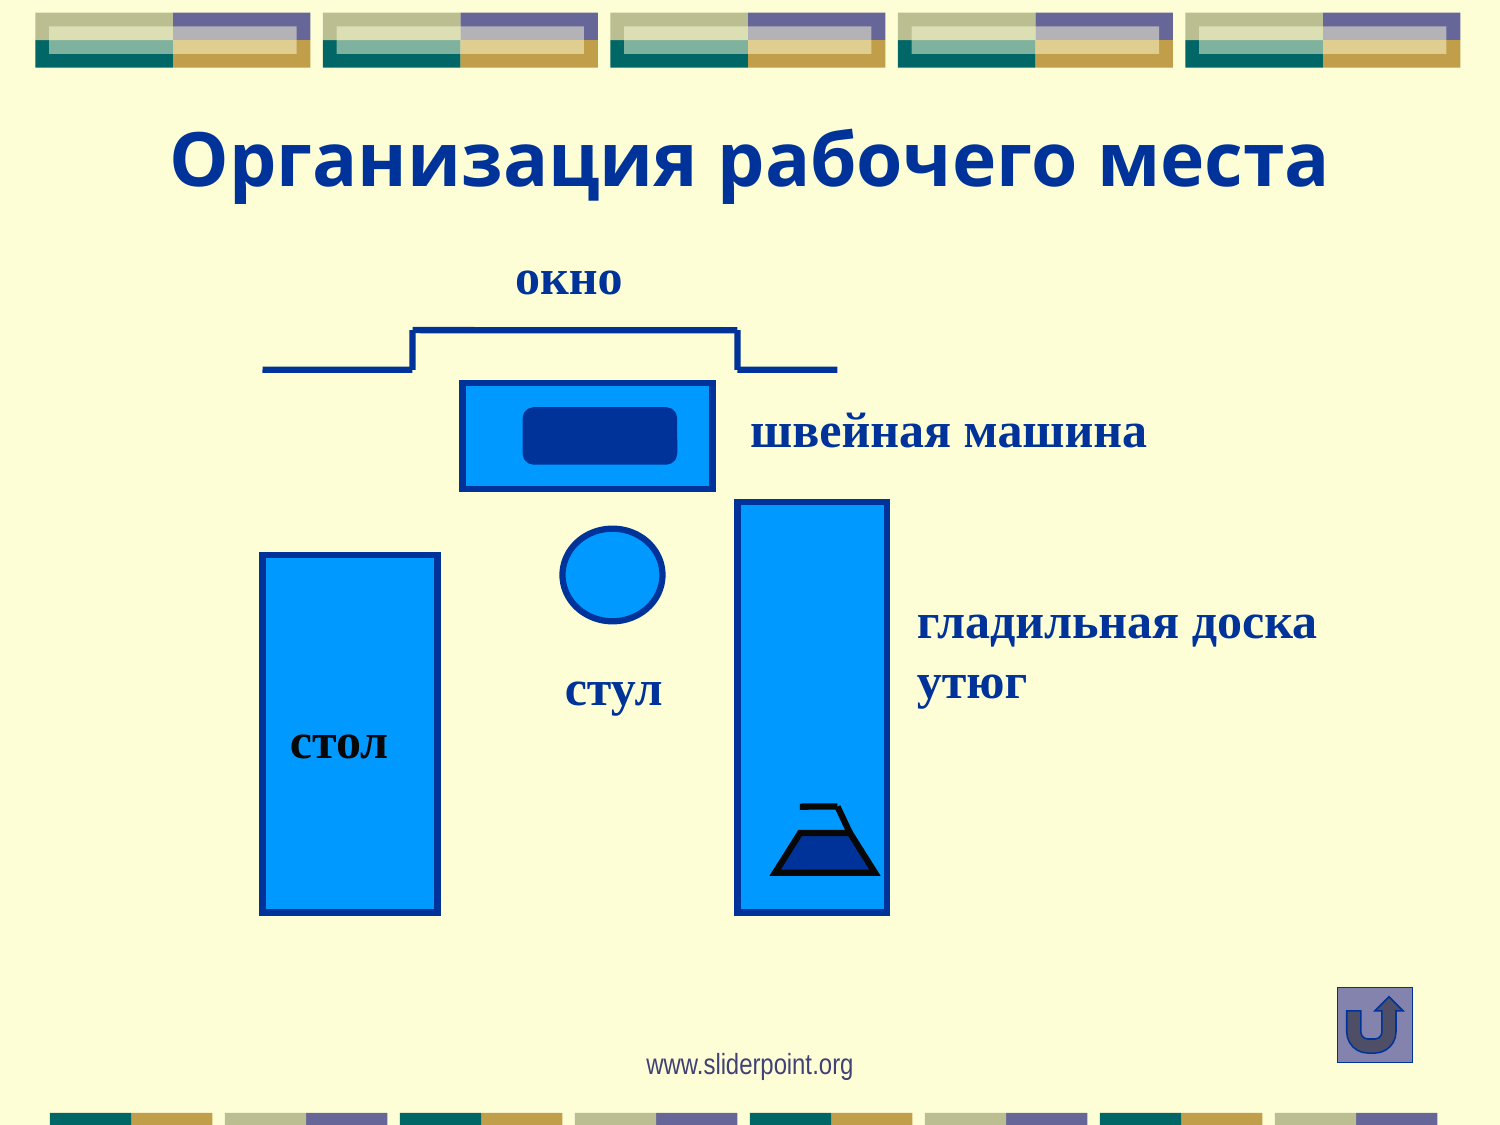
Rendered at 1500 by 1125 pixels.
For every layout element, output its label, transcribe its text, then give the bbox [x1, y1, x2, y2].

text_box [1337, 987, 1413, 1063]
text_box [262, 237, 1335, 913]
footer www.sliderpoint.org [512, 1012, 988, 1088]
title Организация рабочего места [112, 99, 1388, 213]
